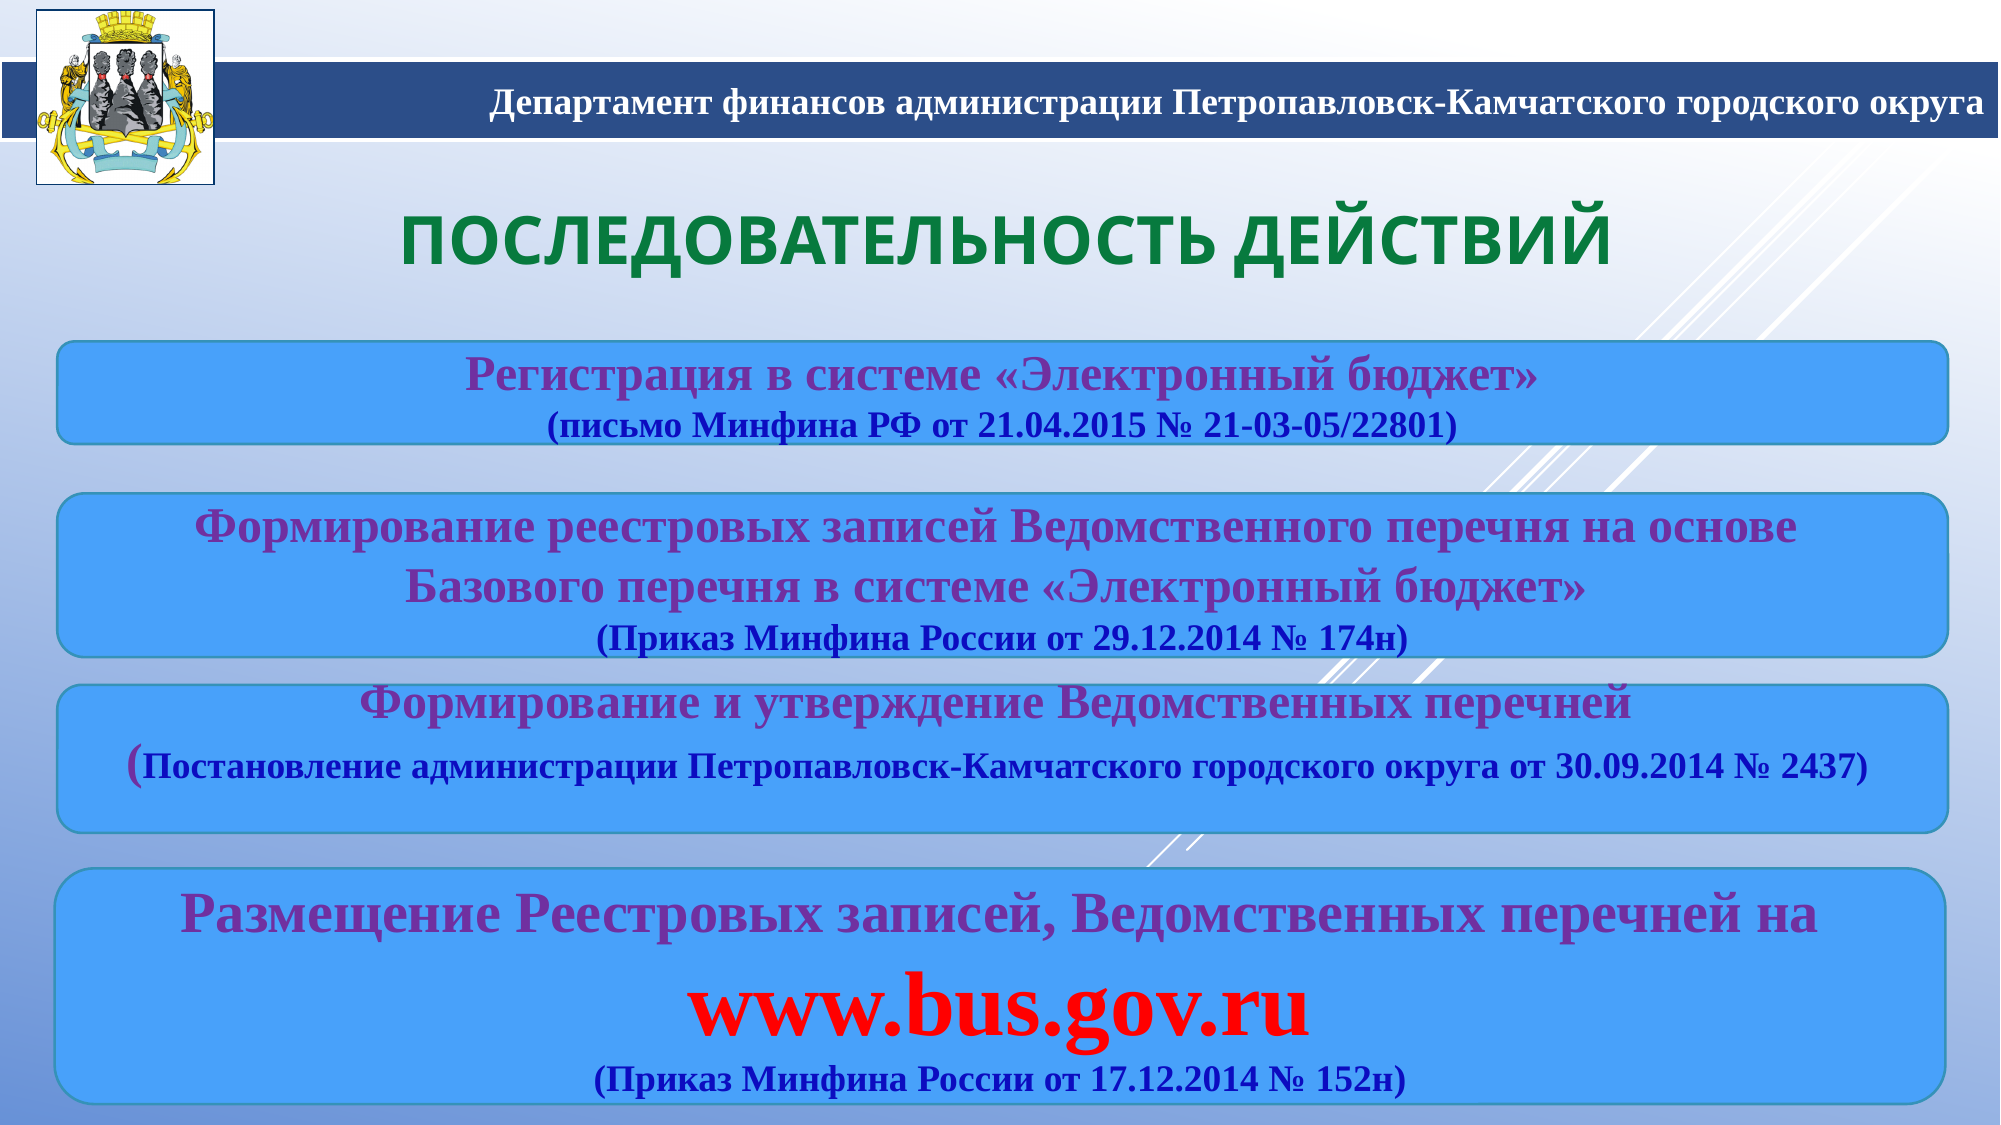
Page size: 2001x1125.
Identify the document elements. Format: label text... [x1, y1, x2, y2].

text_box Размещение Реестровых записей, Ведомственных перечней на www.bus.gov.ru (Приказ Минфина России от 17.12.2014 № 152н) [53, 867, 1947, 1106]
text_box [0, 188, 2000, 1105]
text_box Регистрация в системе «Электронный бюджет» (письмо Минфина РФ от 21.04.2015 № 21-03-05/22801) [55, 340, 1950, 446]
text_box Формирование и утверждение Ведомственных перечней (Постановление администрации Петропавловск-Камчатского городского округа от 30.09.2014 № 2437) [55, 683, 1950, 835]
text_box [0, 10, 2000, 184]
subtitle ПОСЛЕДОВАТЕЛЬНОСТЬ ДЕЙСТВИЙ [15, 190, 1985, 302]
text_box Формирование реестровых записей Ведомственного перечня на основе Базового перечня в системе «Электронный бюджет» (Приказ Минфина России от 29.12.2014 № 174н) [55, 492, 1950, 659]
